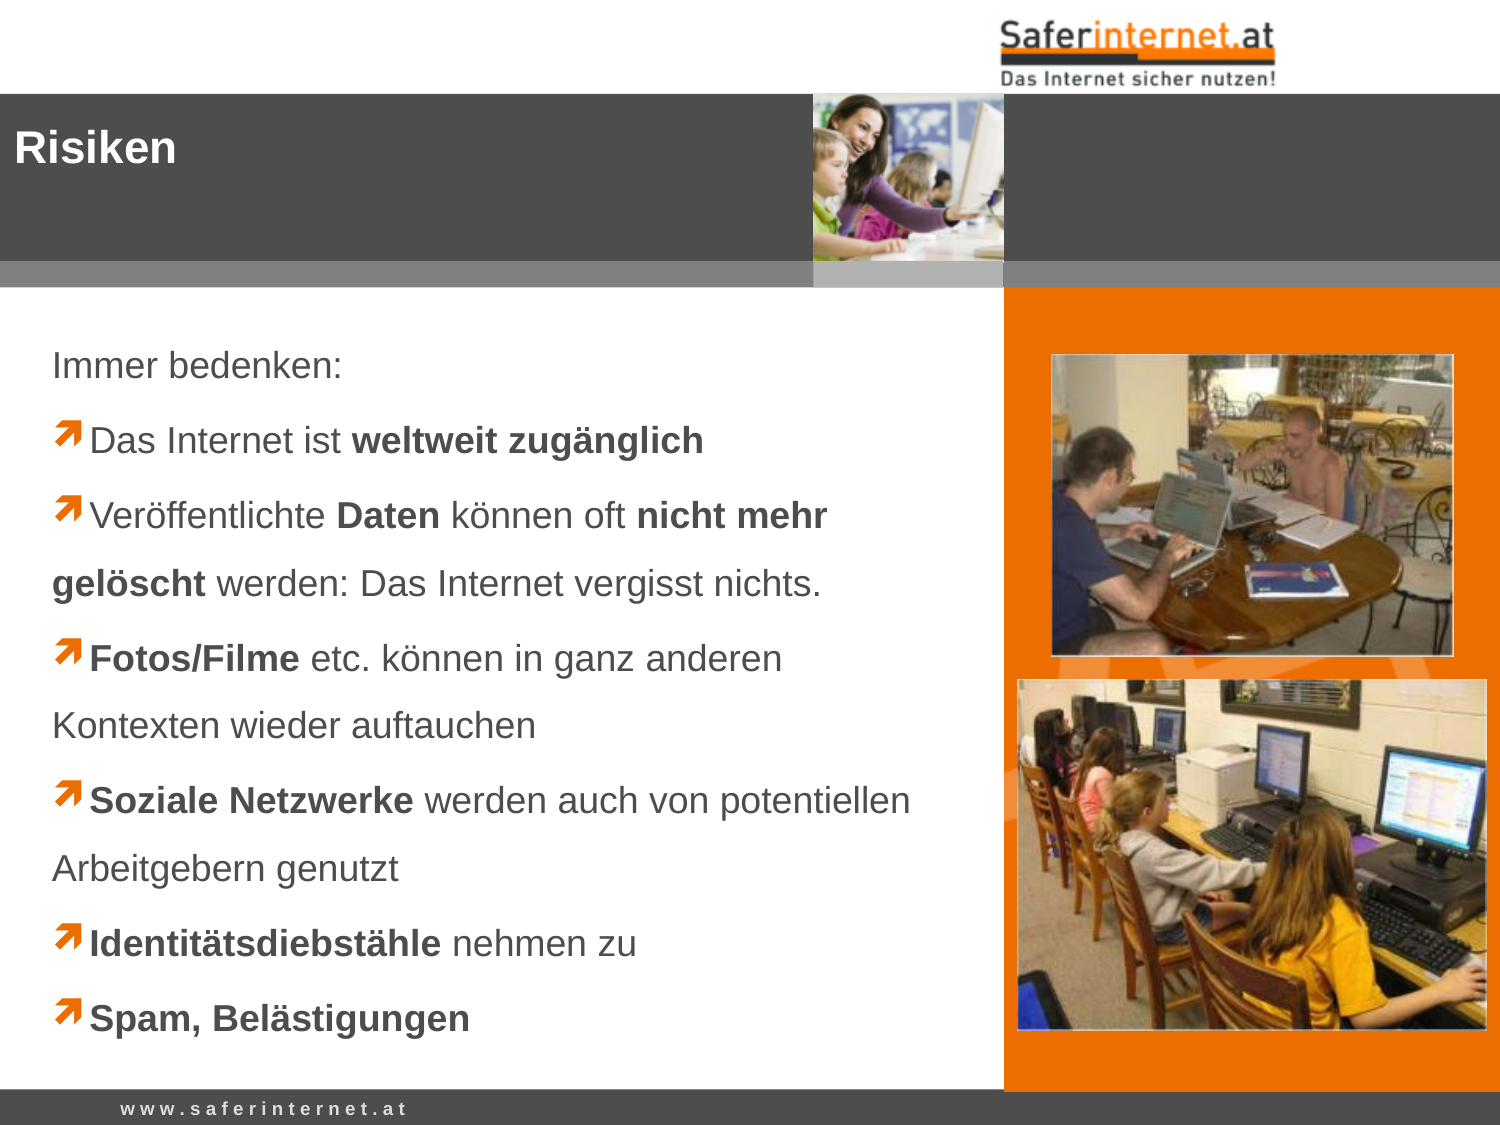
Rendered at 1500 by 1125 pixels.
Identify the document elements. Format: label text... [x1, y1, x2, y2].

picture [994, 15, 1282, 92]
text_box Risiken [0, 109, 217, 183]
subtitle Immer bedenken: Das Internet ist weltweit zugänglich Veröffentlichte Daten können oft nicht mehr gelöscht werden: Das Internet vergisst nichts. Fotos/Filme etc. können in ganz anderen Kontexten wieder auftauchen Soziale Netzwerke werden auch von potentiellen Arbeitgebern genutzt Identitätsdiebstähle nehmen zu Spam, Belästigungen [36, 311, 962, 1038]
footer w w w . s a f e r i n t e r n e t . a t [105, 1089, 923, 1125]
picture [813, 93, 1004, 263]
picture [1003, 287, 1500, 1092]
